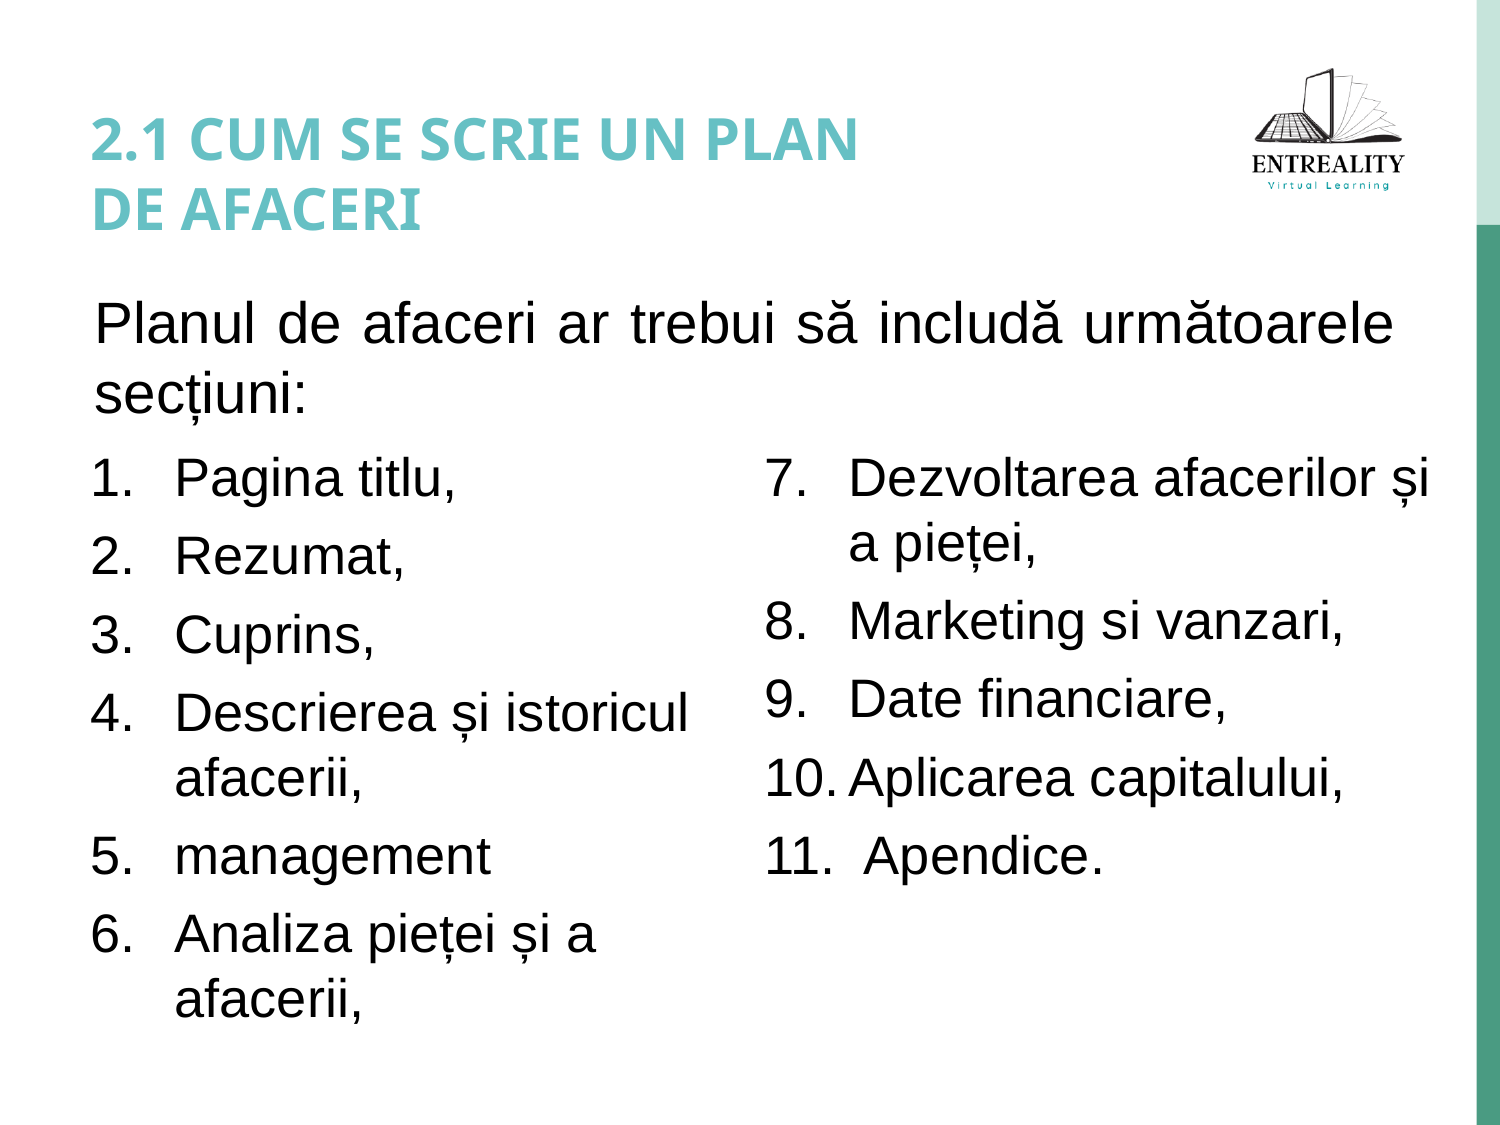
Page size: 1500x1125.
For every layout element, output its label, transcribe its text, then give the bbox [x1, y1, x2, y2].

list Pagina titlu, Rezumat, Cuprins, Descrierea și istoricul afacerii, management Analiza pieței și a afacerii, Dezvoltarea afacerilor și a pieței, Marketing si vanzari, Date financiare, Aplicarea capitalului, Apendice. [75, 434, 1454, 1104]
text_box Planul de afaceri ar trebui să includă următoarele secțiuni: [42, 278, 1412, 433]
picture [1198, 0, 1458, 259]
title 2.1 Cum se scrie un plan de afaceri [75, 25, 921, 250]
